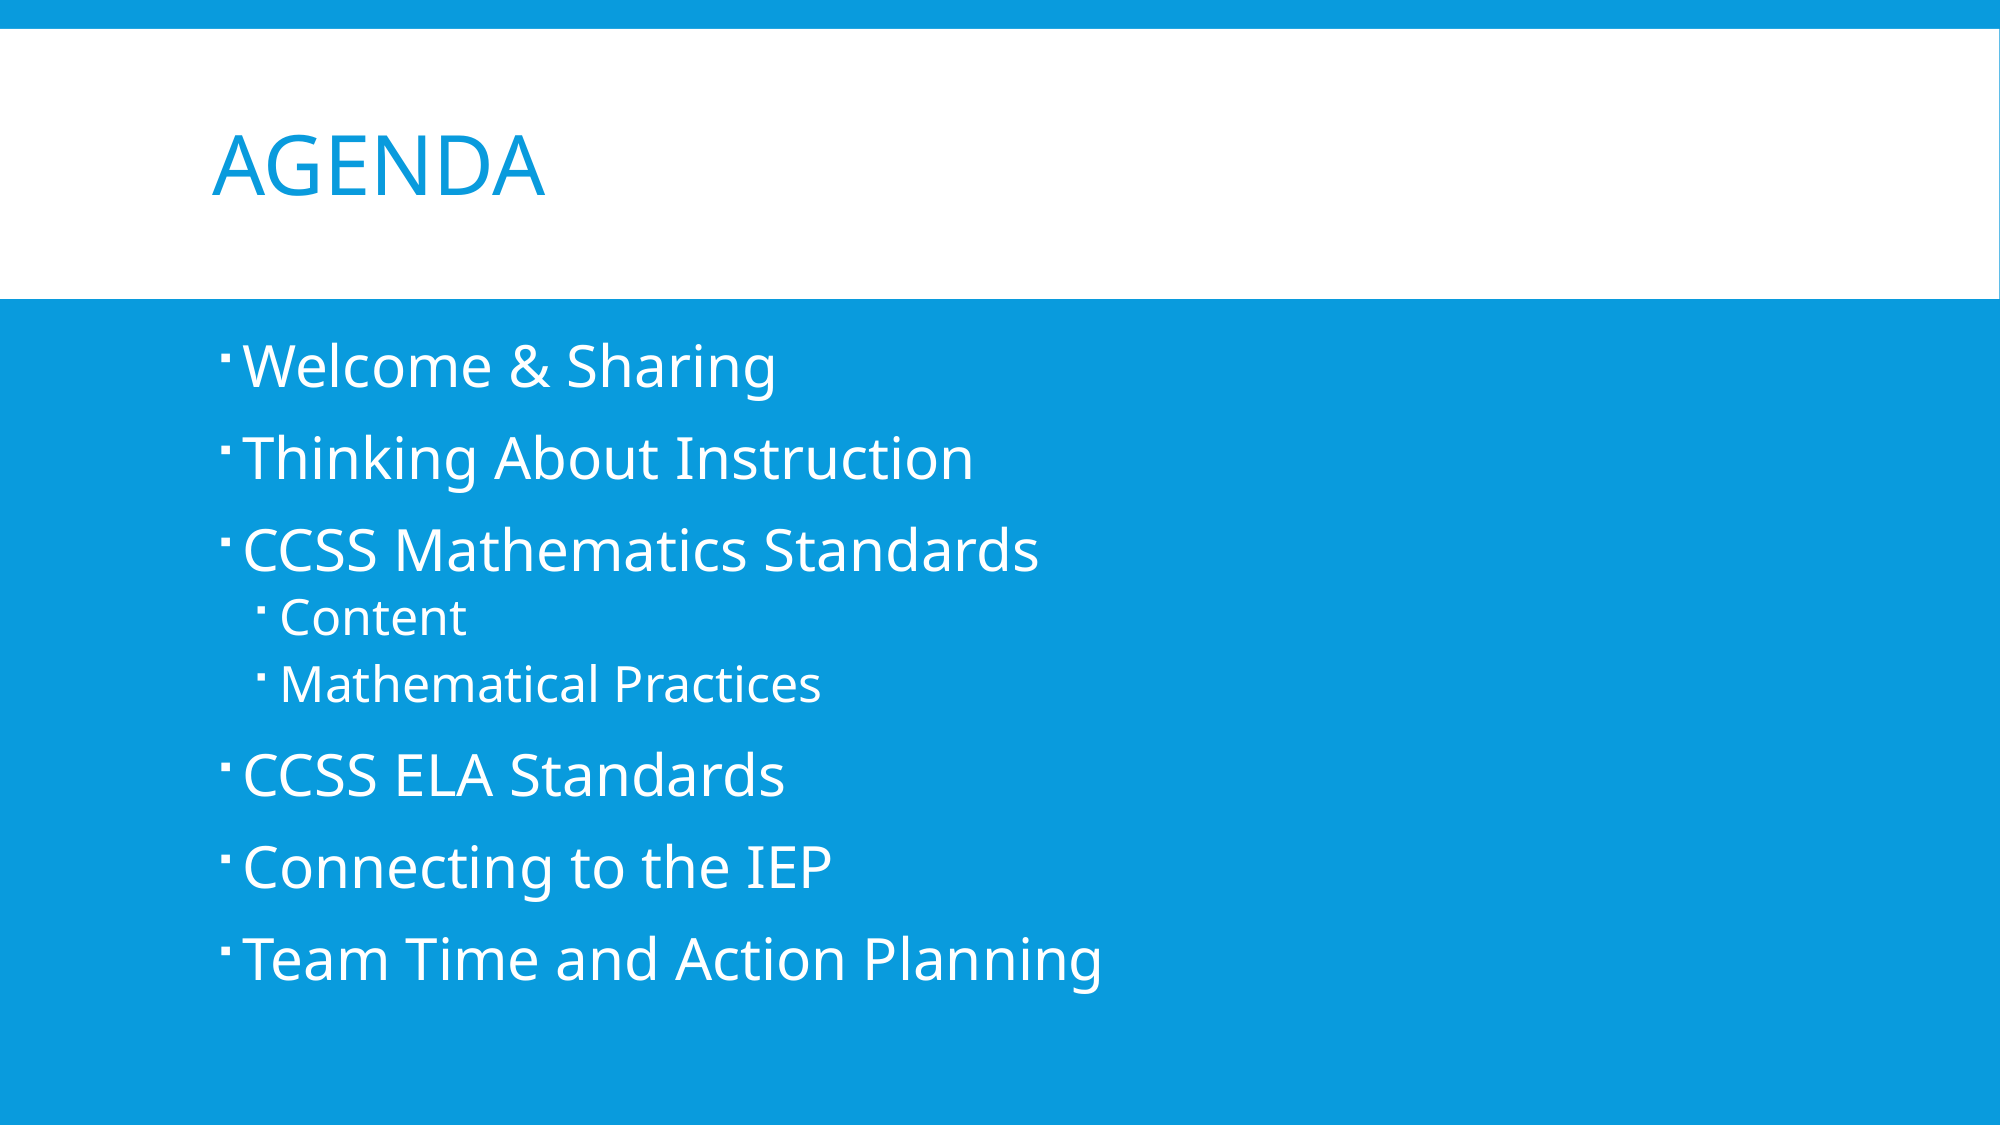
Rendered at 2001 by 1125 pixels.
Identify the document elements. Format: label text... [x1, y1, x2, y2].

title agenda [197, 46, 1803, 295]
list Welcome & Sharing Thinking About Instruction CCSS Mathematics Standards Content Mathematical Practices CCSS ELA Standards Connecting to the IEP Team Time and Action Planning [197, 329, 1803, 1020]
